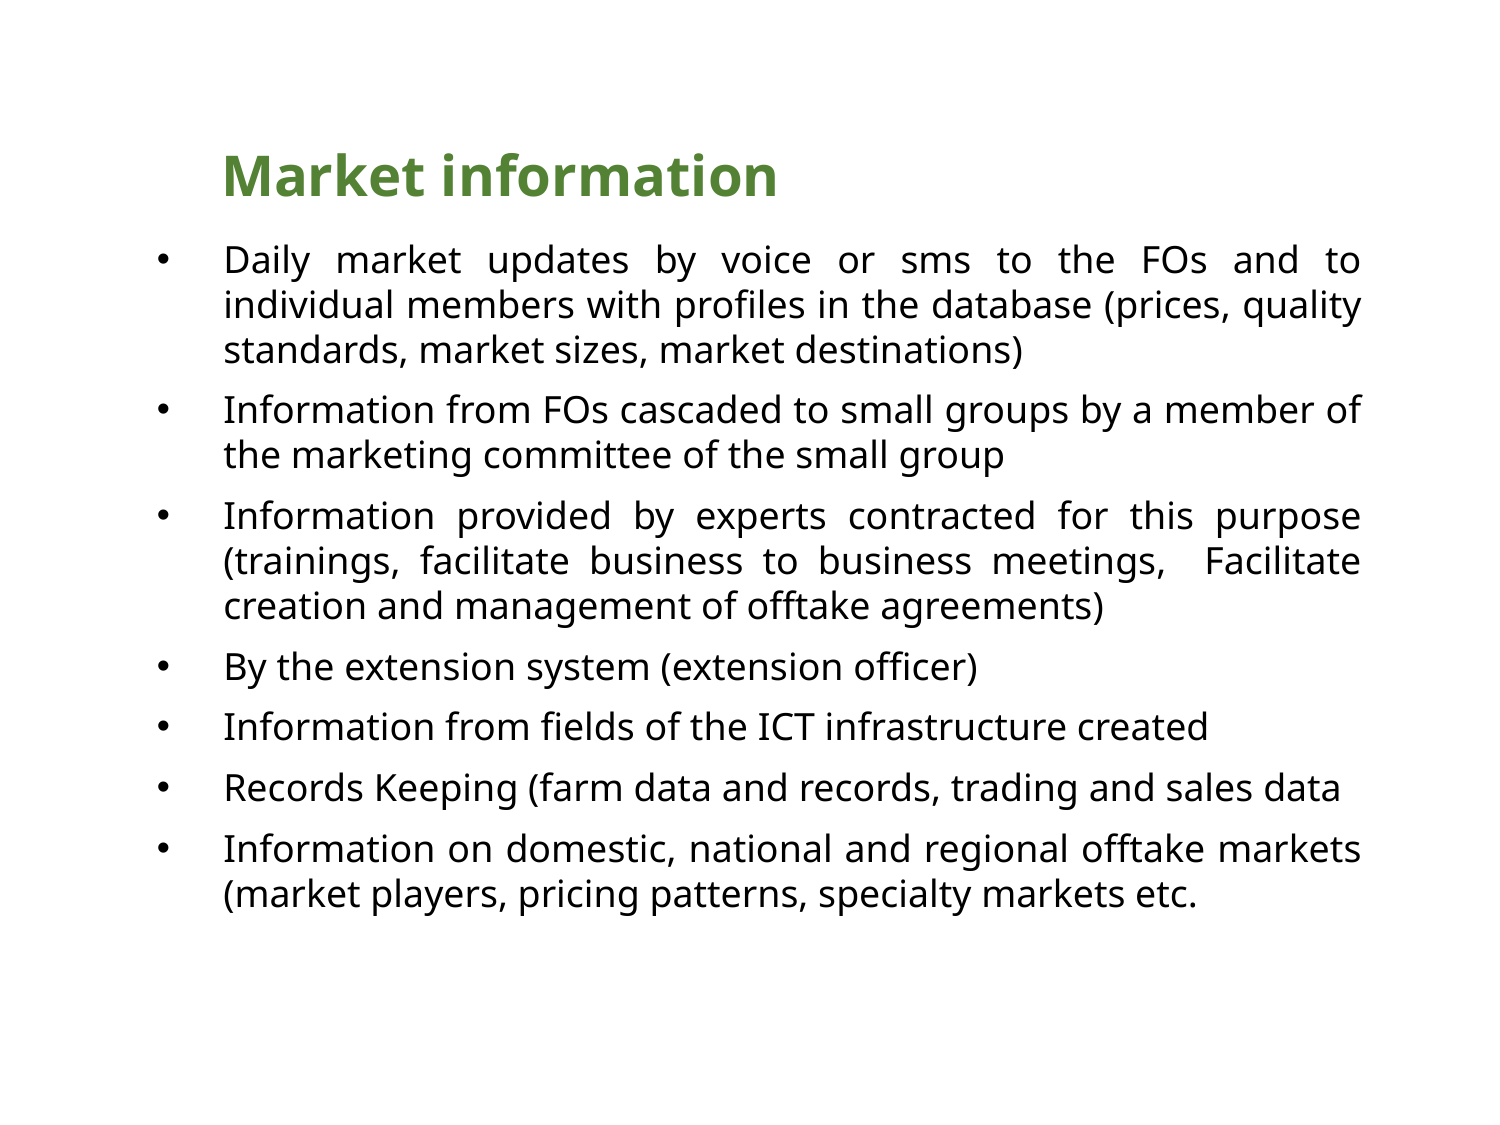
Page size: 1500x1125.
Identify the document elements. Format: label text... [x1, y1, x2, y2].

title Market information [206, 143, 1306, 214]
list Daily market updates by voice or sms to the FOs and to individual members with profiles in the database (prices, quality standards, market sizes, market destinations) Information from FOs cascaded to small groups by a member of the marketing committee of the small group Information provided by experts contracted for this purpose (trainings, facilitate business to business meetings, Facilitate creation and management of offtake agreements) By the extension system (extension officer) Information from fields of the ICT infrastructure created Records Keeping (farm data and records, trading and sales data Information on domestic, national and regional offtake markets (market players, pricing patterns, specialty markets etc. [131, 228, 1378, 912]
